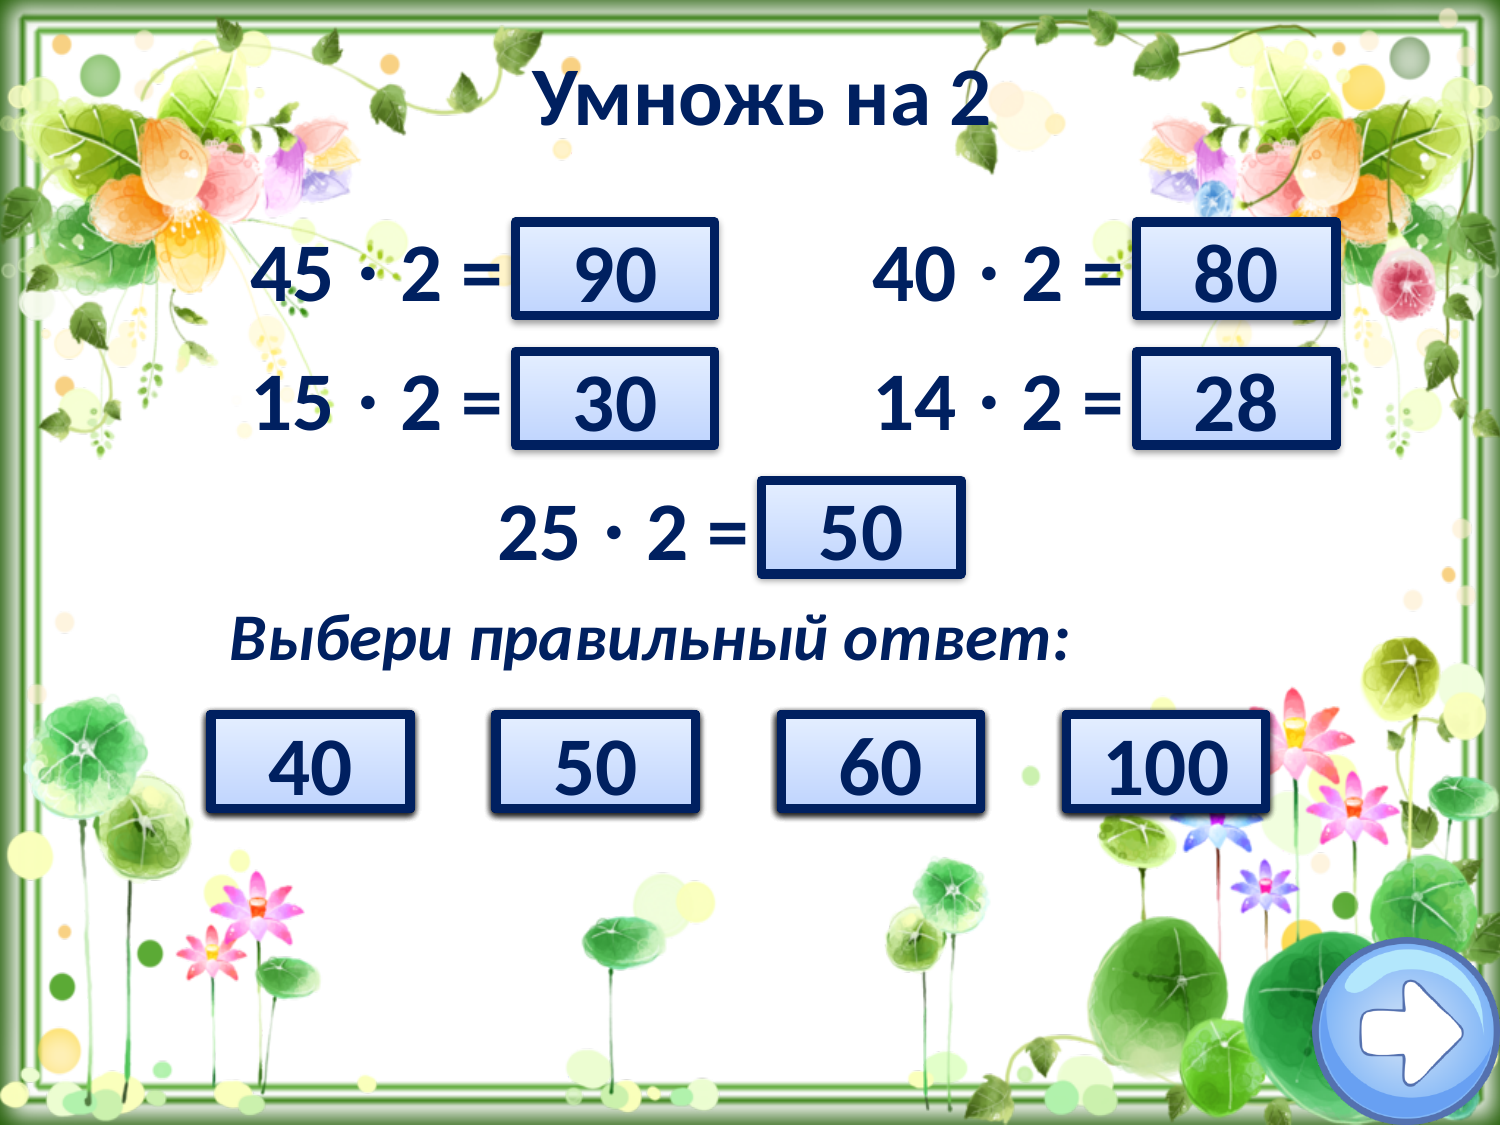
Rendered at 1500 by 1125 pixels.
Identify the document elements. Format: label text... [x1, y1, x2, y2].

text_box 15 · 2 = ? [236, 340, 598, 455]
text_box 100 [1066, 714, 1266, 809]
text_box 60 [780, 714, 981, 809]
text_box 40 [210, 714, 411, 809]
picture [0, 0, 1500, 1125]
text_box 30 [515, 350, 716, 446]
text_box Умножь на 2 [517, 35, 1008, 150]
text_box 80 [1136, 221, 1337, 317]
text_box 14 · 2 = ? [857, 340, 1219, 455]
text_box 90 [515, 221, 716, 317]
text_box 28 [1136, 350, 1337, 446]
text_box 45 · 2 = ? [236, 210, 598, 326]
text_box 40 · 2 = ? [857, 210, 1219, 326]
text_box 50 [761, 480, 962, 575]
text_box 50 [495, 714, 696, 809]
text_box Выбери правильный ответ: [214, 585, 1087, 681]
text_box 25 · 2 = ? [482, 469, 844, 584]
